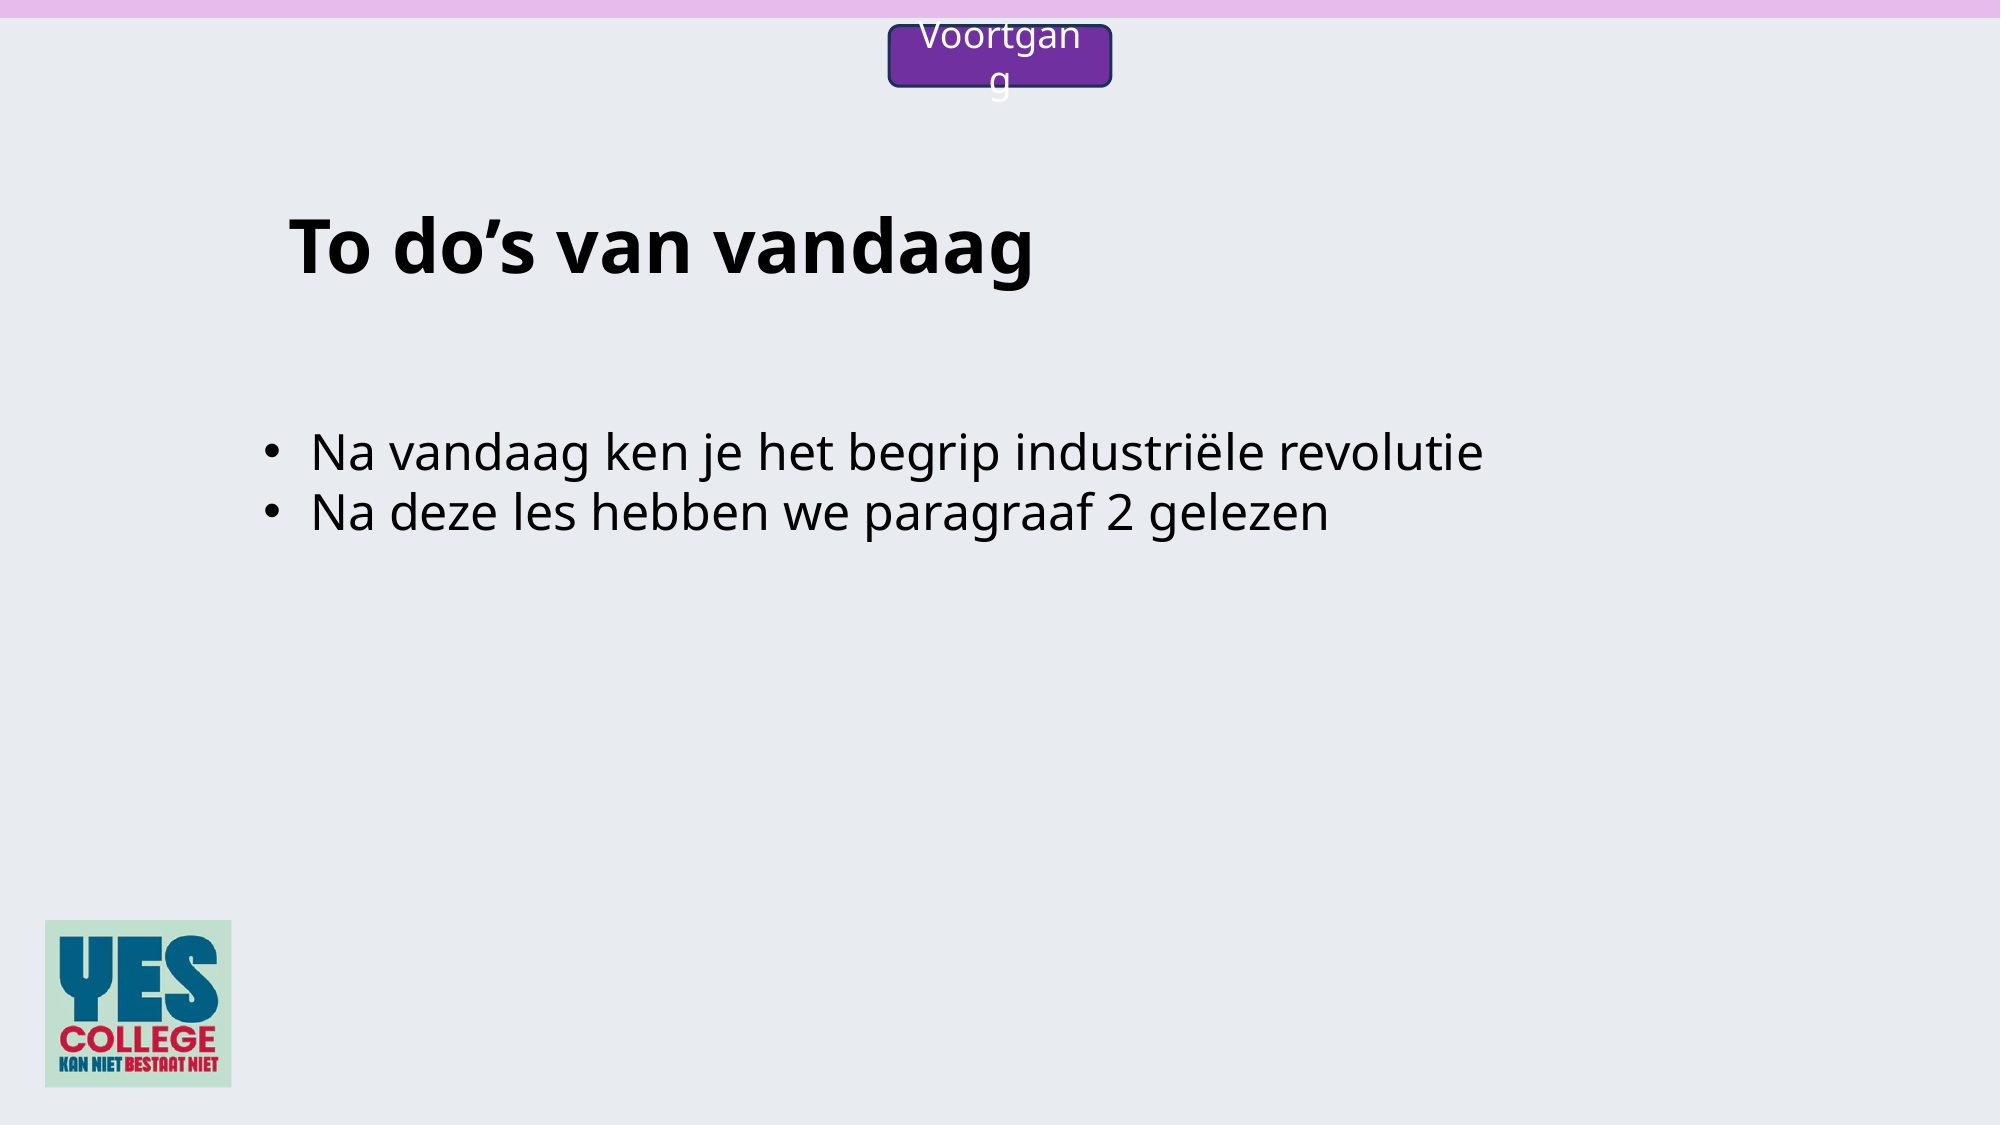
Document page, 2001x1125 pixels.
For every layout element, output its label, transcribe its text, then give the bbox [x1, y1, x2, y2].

text_box Na vandaag ken je het begrip industriële revolutie Na deze les hebben we paragraaf 2 gelezen [248, 353, 1731, 549]
text_box Voortgang [887, 24, 1113, 88]
text_box [0, 0, 2000, 18]
text_box [248, 219, 1637, 326]
picture [0, 913, 356, 1093]
text_box To do’s van vandaag [273, 191, 1541, 297]
